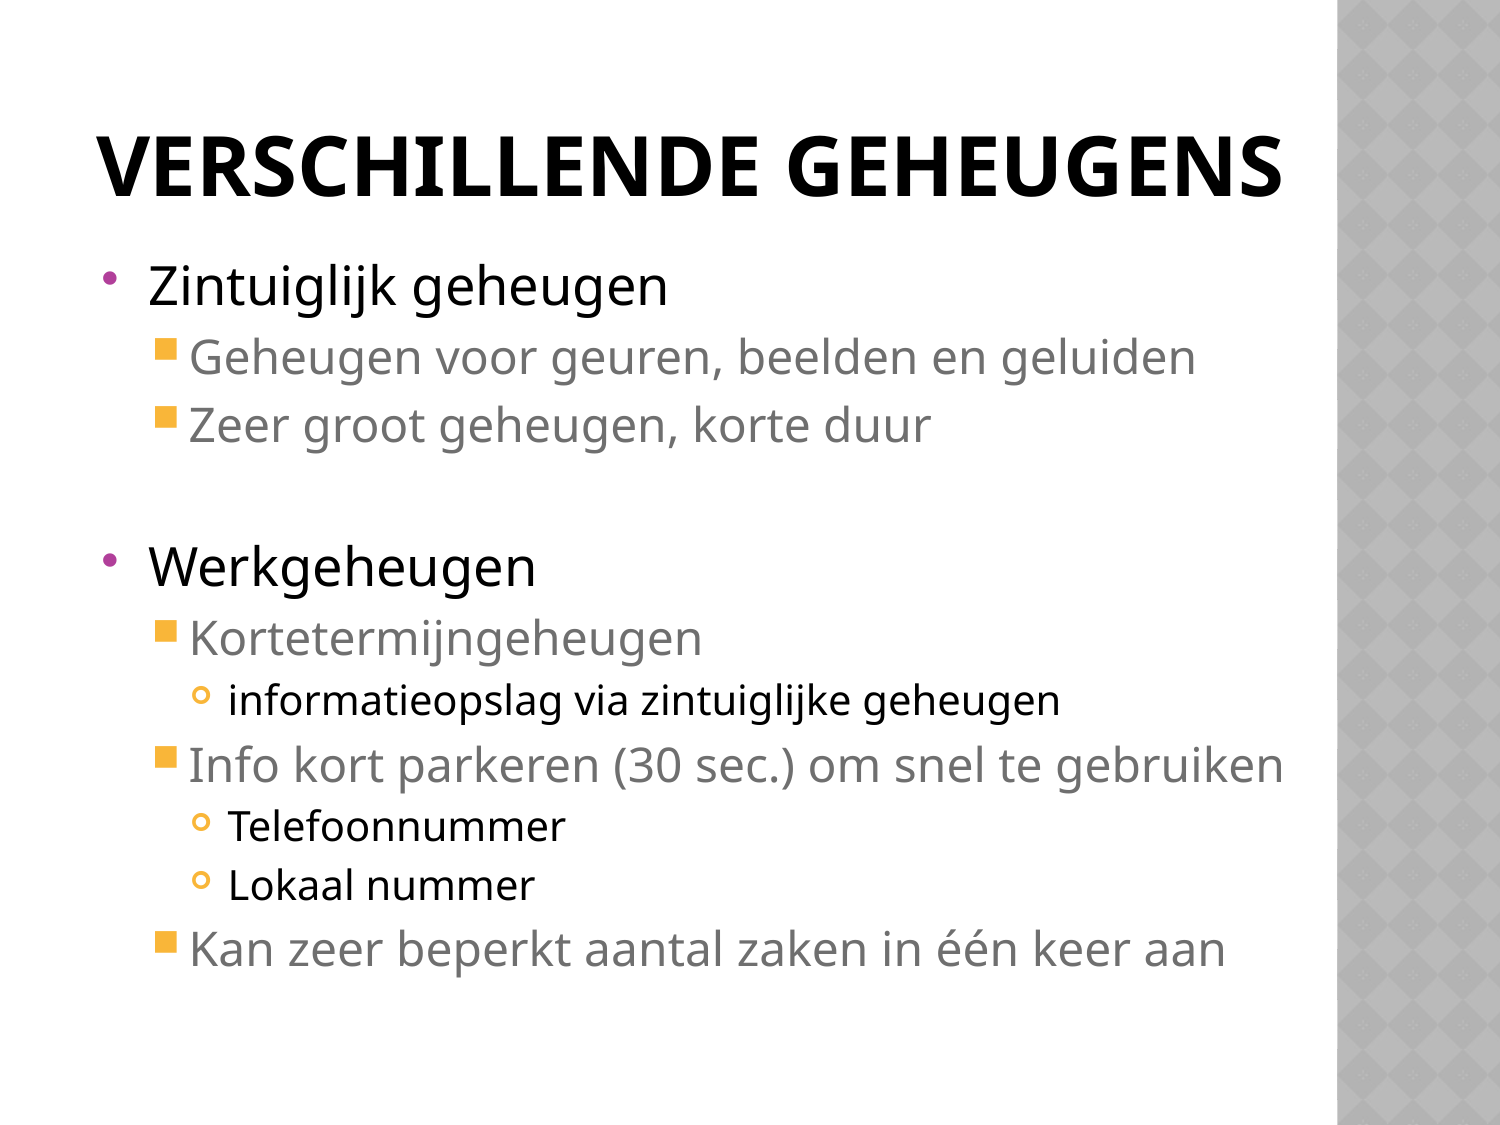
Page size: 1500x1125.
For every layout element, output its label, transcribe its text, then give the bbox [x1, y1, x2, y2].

title Verschillende geheugens [88, 0, 1439, 214]
list Zintuiglijk geheugen Geheugen voor geuren, beelden en geluiden Zeer groot geheugen, korte duur Werkgeheugen Kortetermijngeheugen informatieopslag via zintuiglijke geheugen Info kort parkeren (30 sec.) om snel te gebruiken Telefoonnummer Lokaal nummer Kan zeer beperkt aantal zaken in één keer aan [88, 243, 1388, 1125]
